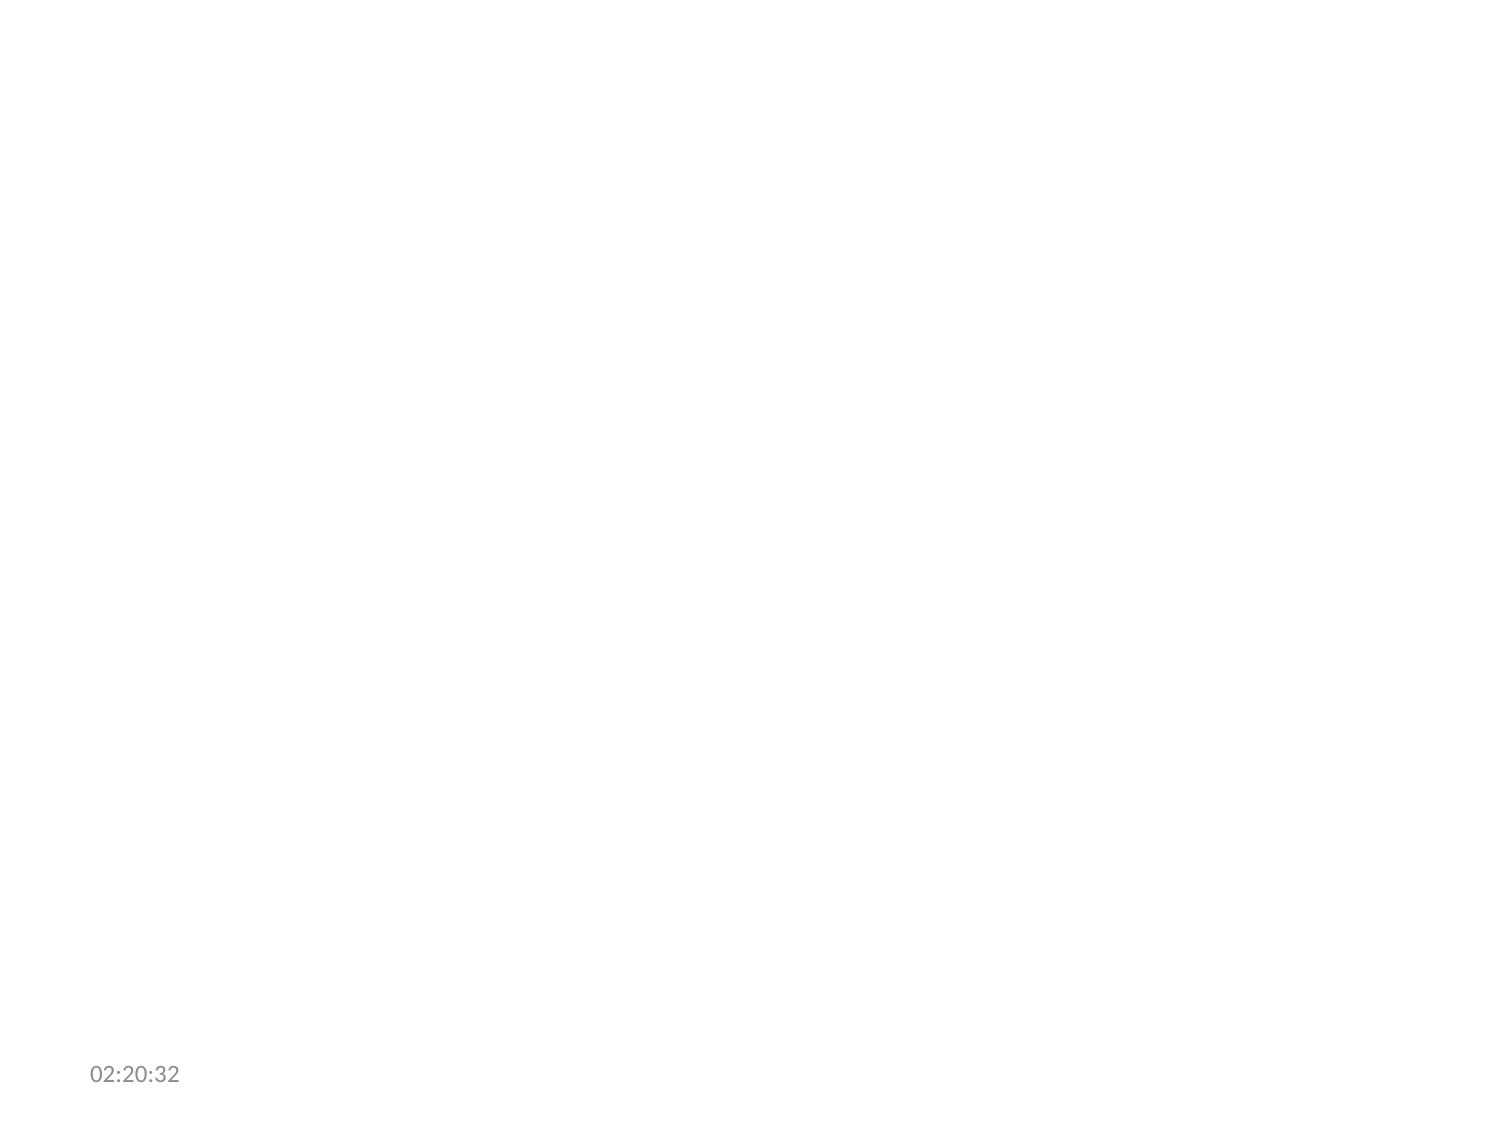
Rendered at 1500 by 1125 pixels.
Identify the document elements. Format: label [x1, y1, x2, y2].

slide_number [75, 1042, 425, 1103]
